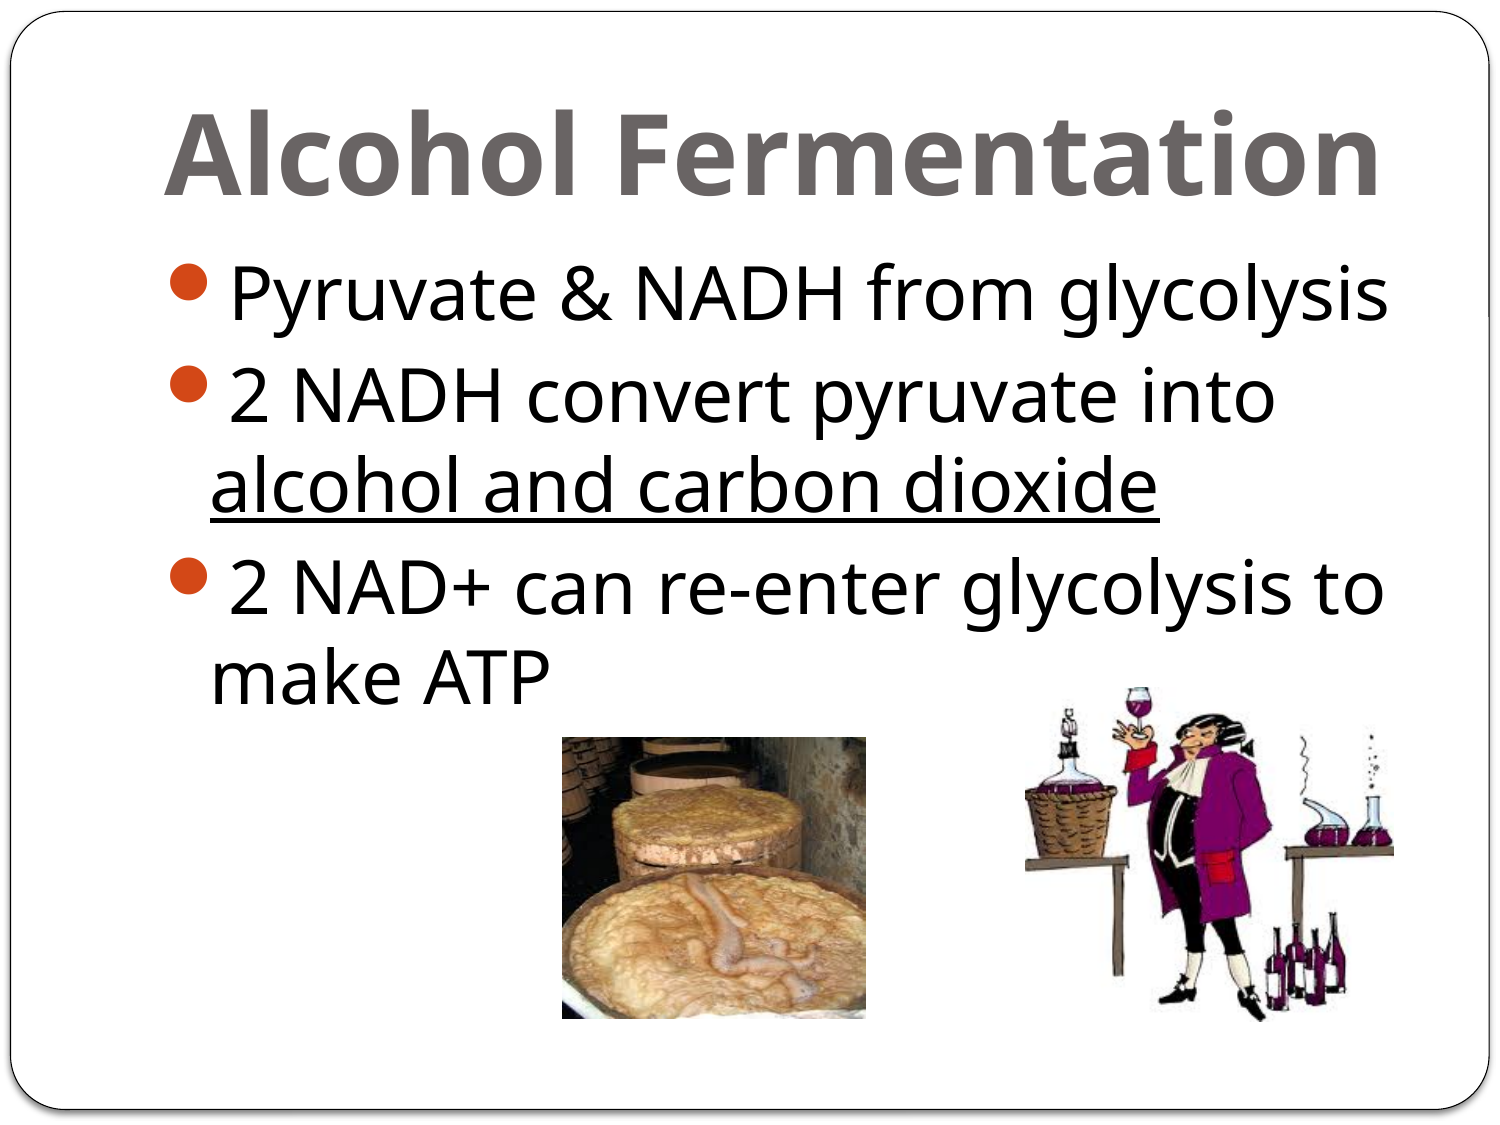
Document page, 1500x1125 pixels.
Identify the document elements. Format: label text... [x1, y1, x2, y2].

title Alcohol Fermentation [150, 45, 1425, 233]
list Pyruvate & NADH from glycolysis 2 NADH convert pyruvate into alcohol and carbon dioxide 2 NAD+ can re-enter glycolysis to make ATP [150, 237, 1425, 988]
picture [1024, 687, 1394, 1023]
picture [562, 737, 866, 1019]
